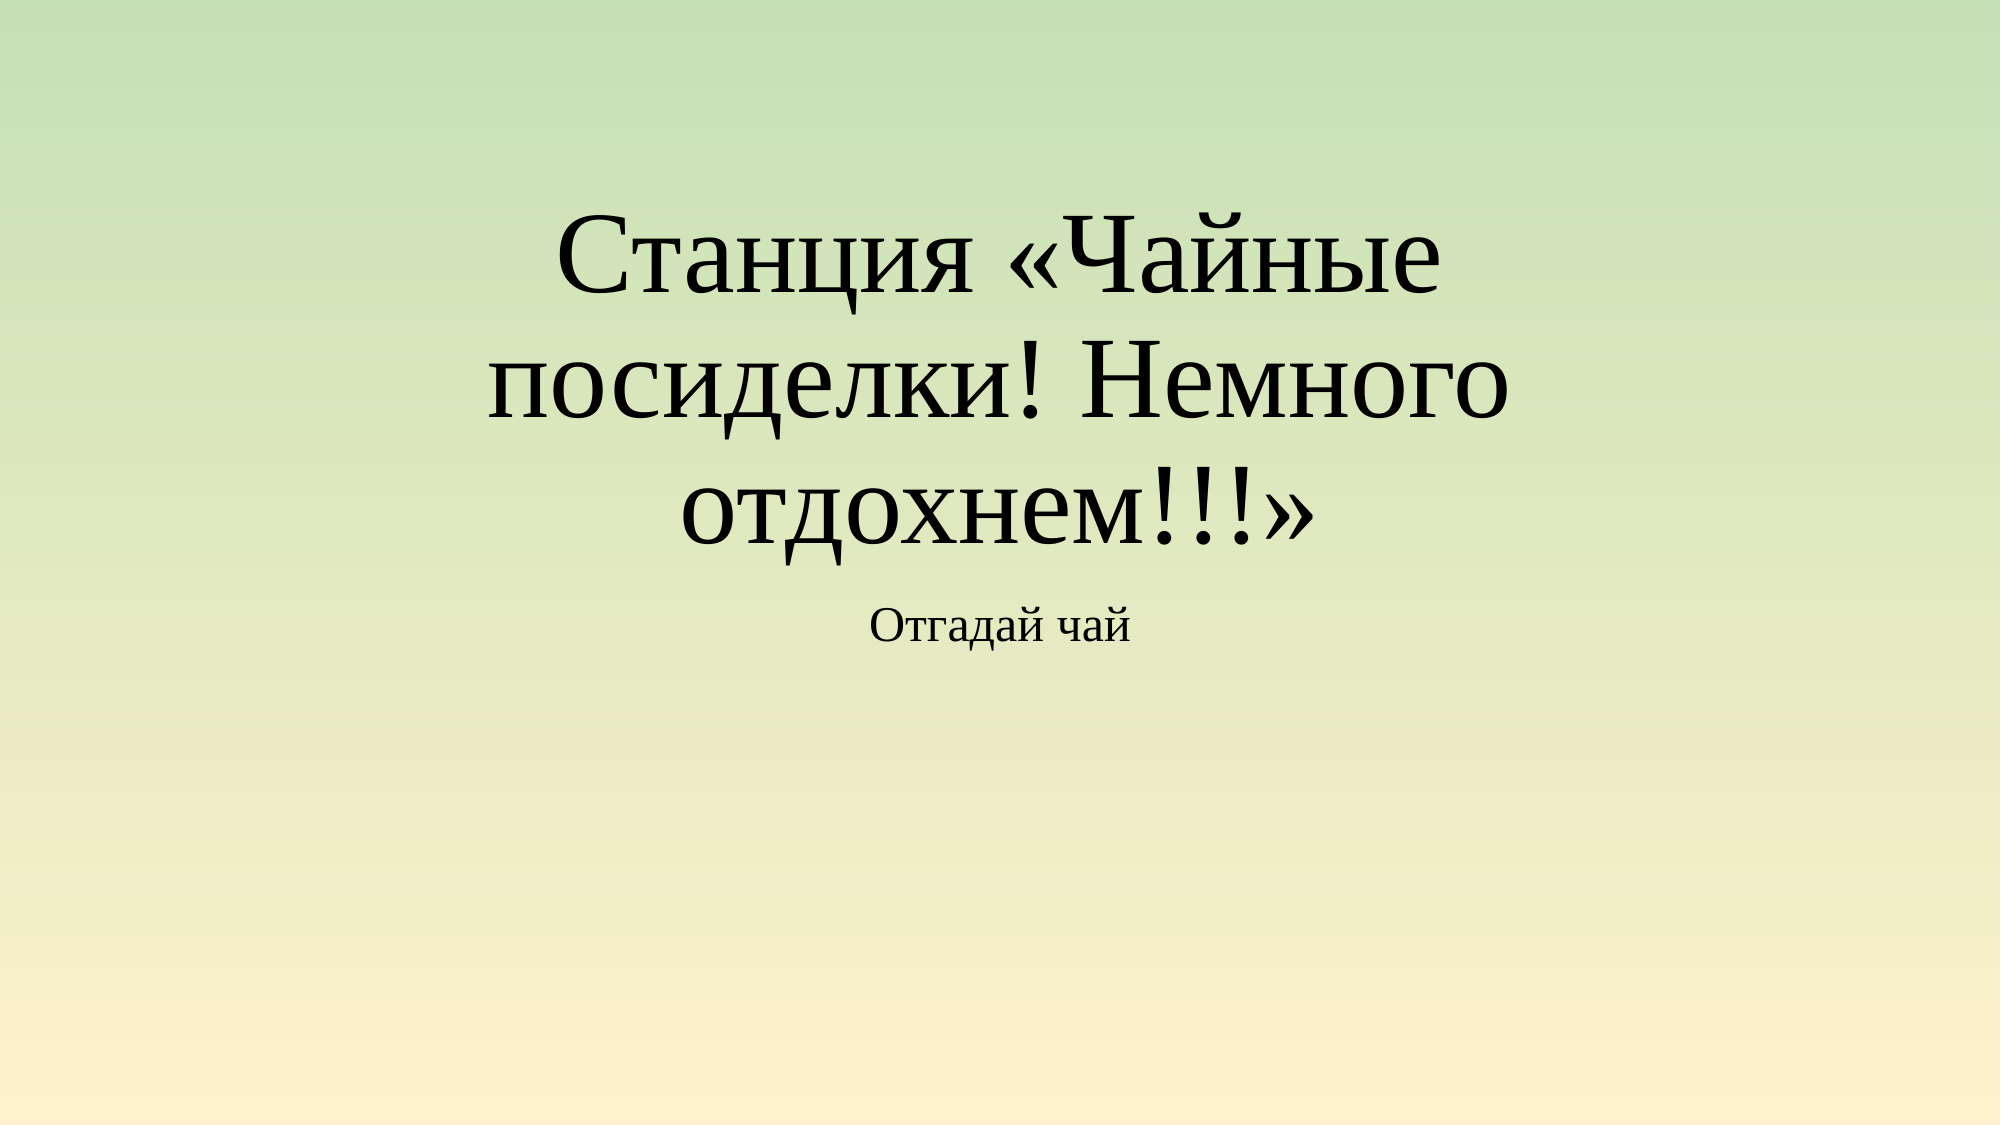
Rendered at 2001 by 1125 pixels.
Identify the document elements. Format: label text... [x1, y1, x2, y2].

subtitle Отгадай чай [249, 590, 1750, 863]
title Станция «Чайные посиделки! Немного отдохнем!!!» [249, 184, 1750, 576]
